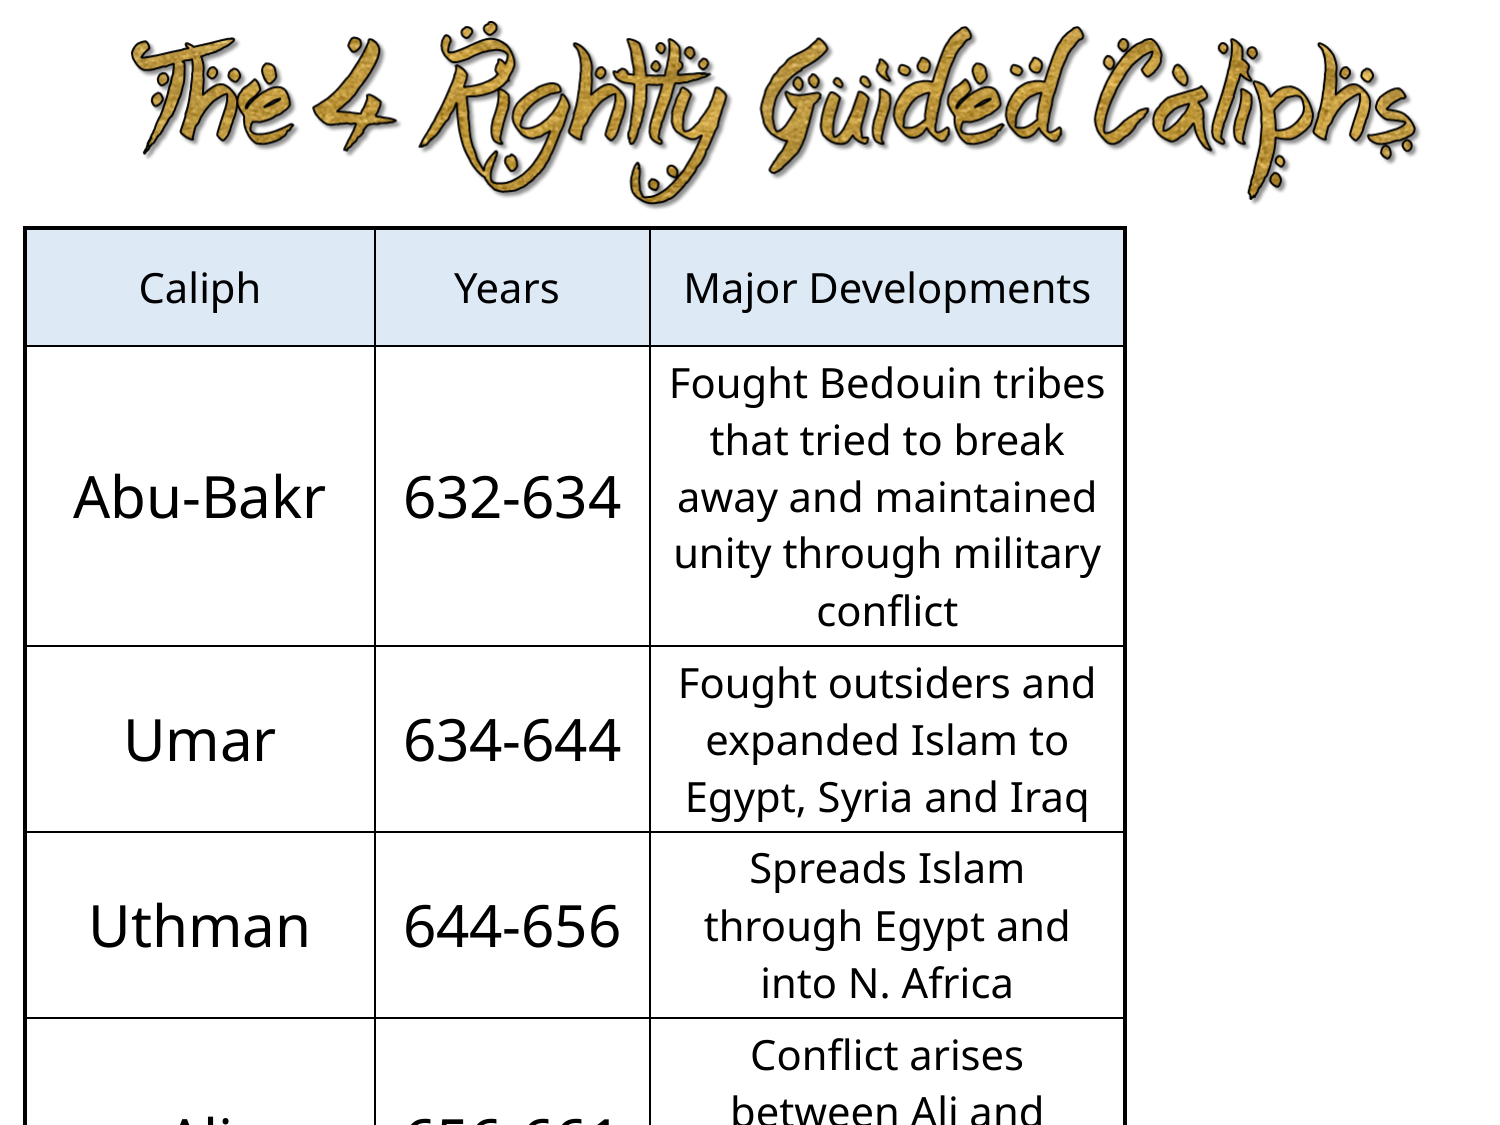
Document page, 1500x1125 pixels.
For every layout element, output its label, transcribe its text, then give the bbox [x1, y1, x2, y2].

table_cell 634-644 [376, 647, 649, 831]
table_cell 656-661 [376, 1019, 649, 1125]
table_cell Abu-Bakr [27, 347, 374, 645]
table_cell 644-656 [376, 833, 649, 1017]
table_cell Spreads Islam through Egypt and into N. Africa [651, 833, 1123, 1017]
table_cell Fought outsiders and expanded Islam to Egypt, Syria and Iraq [651, 647, 1123, 831]
table_cell Conflict arises between Ali and Umayyads, leading to two sects of Islam [651, 1019, 1123, 1125]
picture [24, 19, 1500, 213]
table_header Caliph [27, 230, 374, 345]
table_cell Fought Bedouin tribes that tried to break away and maintained unity through military conflict [651, 347, 1123, 645]
table_header Major Developments [651, 230, 1123, 345]
table_cell Ali [27, 1019, 374, 1125]
table_cell Uthman [27, 833, 374, 1017]
table_header Years [376, 230, 649, 345]
table_cell 632-634 [376, 347, 649, 645]
table_cell Umar [27, 647, 374, 831]
